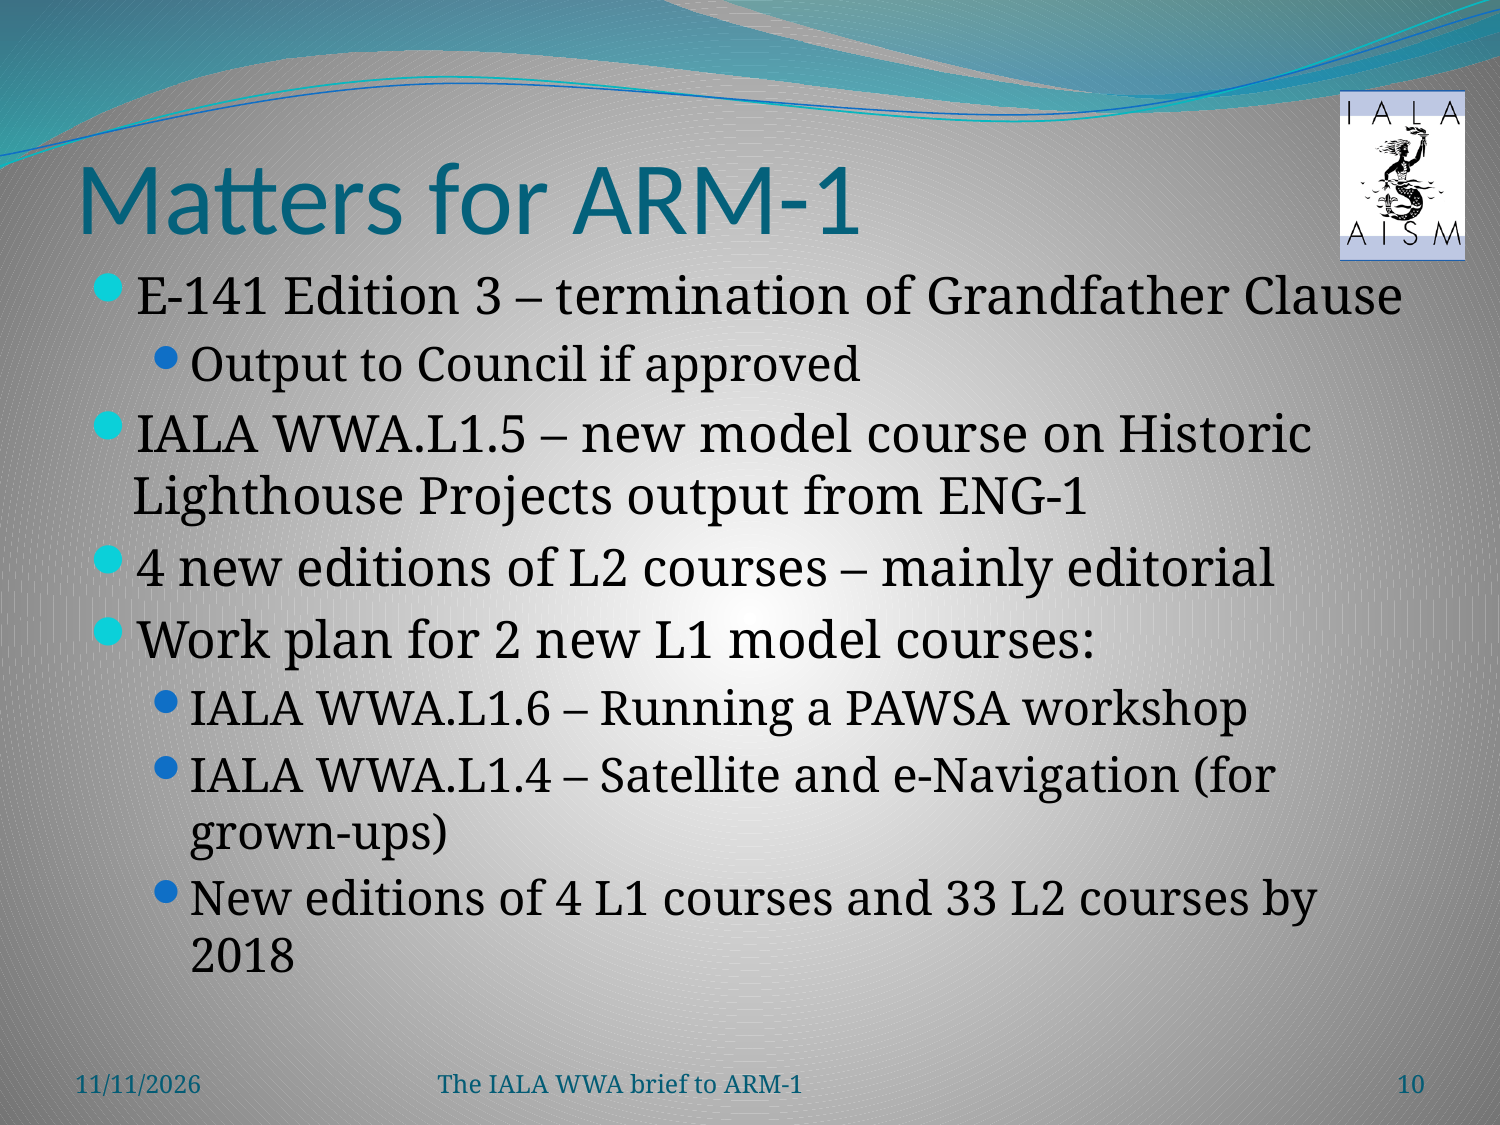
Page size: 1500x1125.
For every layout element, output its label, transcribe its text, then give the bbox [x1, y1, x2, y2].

title Matters for ARM-1 [75, 115, 1425, 255]
footer The IALA WWA brief to ARM-1 [437, 1042, 988, 1103]
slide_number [75, 1042, 425, 1103]
list E-141 Edition 3 – termination of Grandfather Clause Output to Council if approved IALA WWA.L1.5 – new model course on Historic Lighthouse Projects output from ENG-1 4 new editions of L2 courses – mainly editorial Work plan for 2 new L1 model courses: IALA WWA.L1.6 – Running a PAWSA workshop IALA WWA.L1.4 – Satellite and e-Navigation (for grown-ups) New editions of 4 L1 courses and 33 L2 courses by 2018 [75, 255, 1425, 1038]
slide_number 10 [1299, 1042, 1425, 1103]
picture [1340, 90, 1465, 261]
